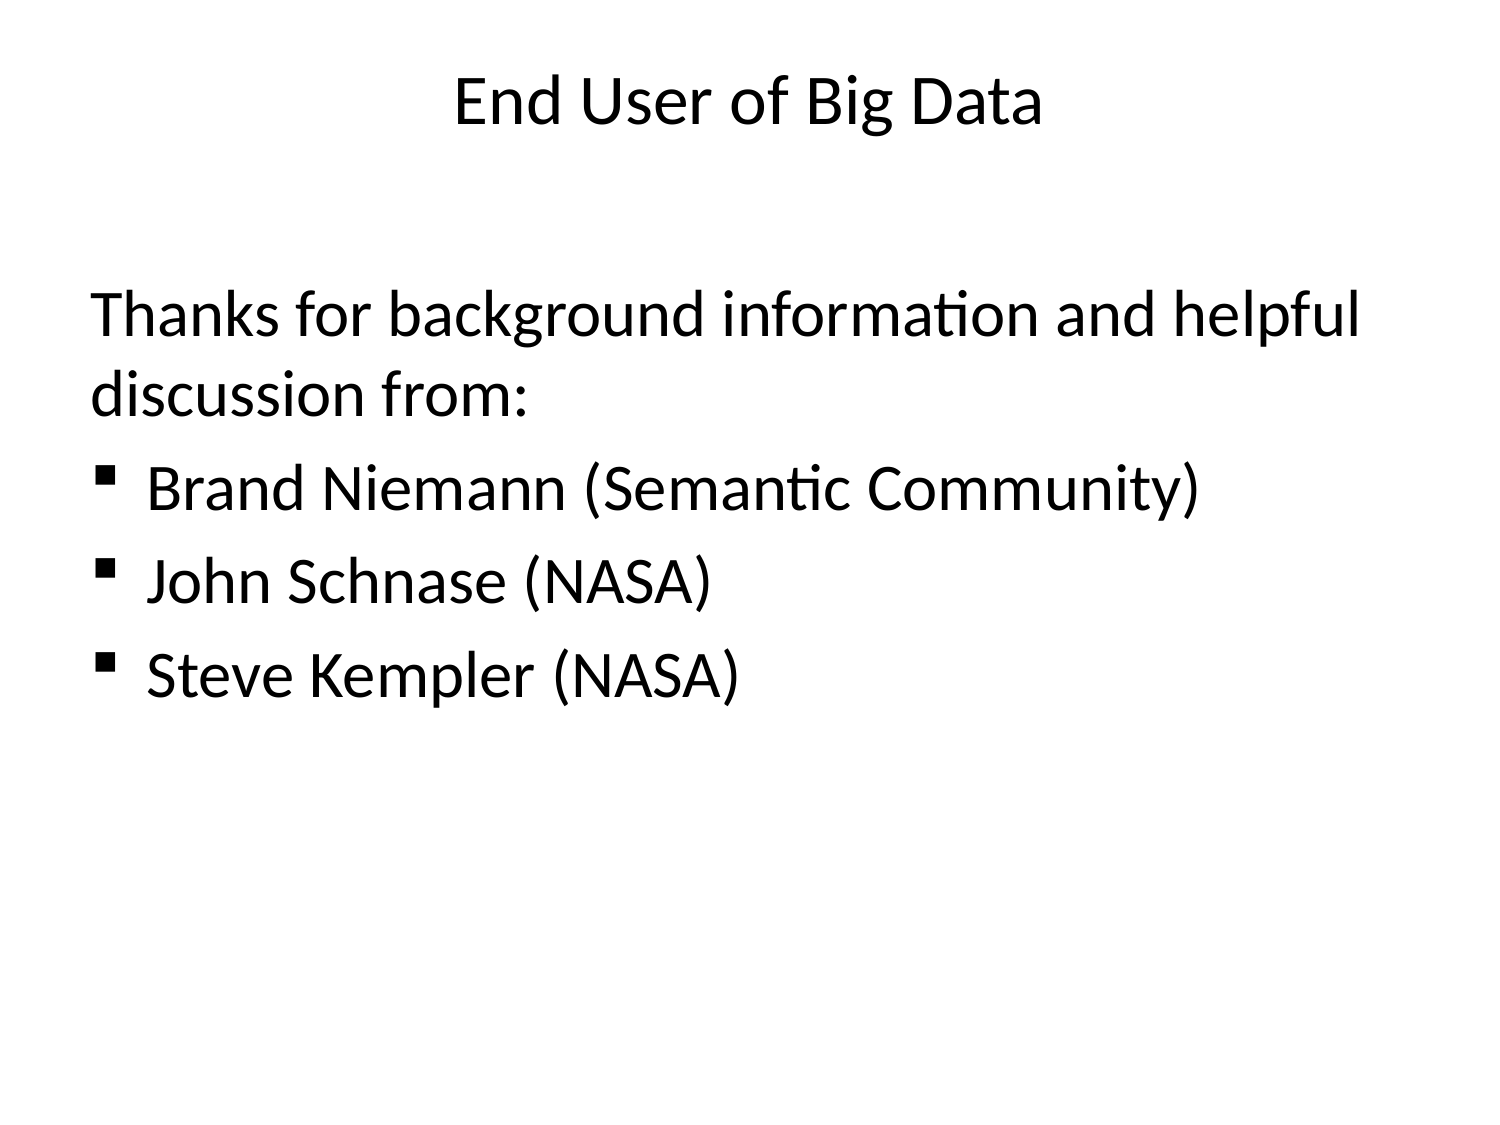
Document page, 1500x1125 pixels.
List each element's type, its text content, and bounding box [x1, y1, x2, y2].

title End User of Big Data [75, 45, 1425, 233]
list Thanks for background information and helpful discussion from: Brand Niemann (Semantic Community) John Schnase (NASA) Steve Kempler (NASA) [75, 262, 1425, 1005]
